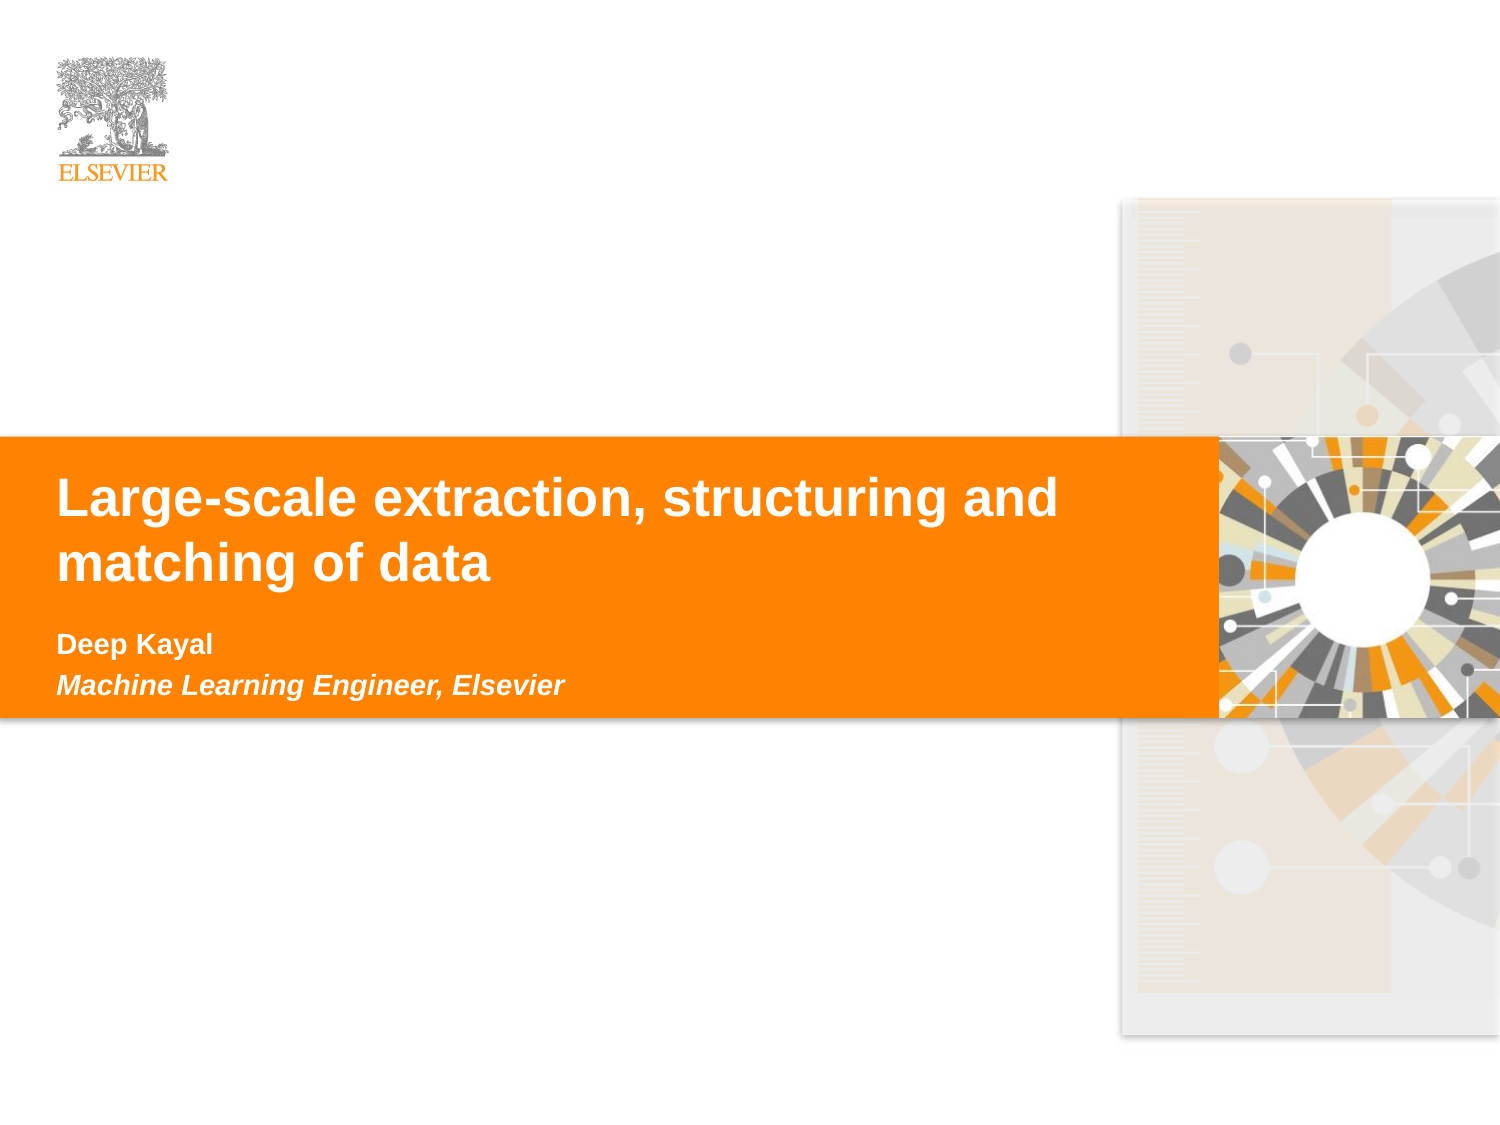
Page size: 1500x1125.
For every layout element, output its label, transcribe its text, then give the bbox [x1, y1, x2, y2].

list Deep Kayal Machine Learning Engineer, Elsevier [41, 607, 1175, 719]
picture [1118, 218, 1122, 436]
picture [1118, 719, 1497, 1055]
picture [1219, 436, 1500, 718]
picture [0, 0, 222, 219]
title Large-scale extraction, structuring and matching of data [41, 455, 1214, 608]
